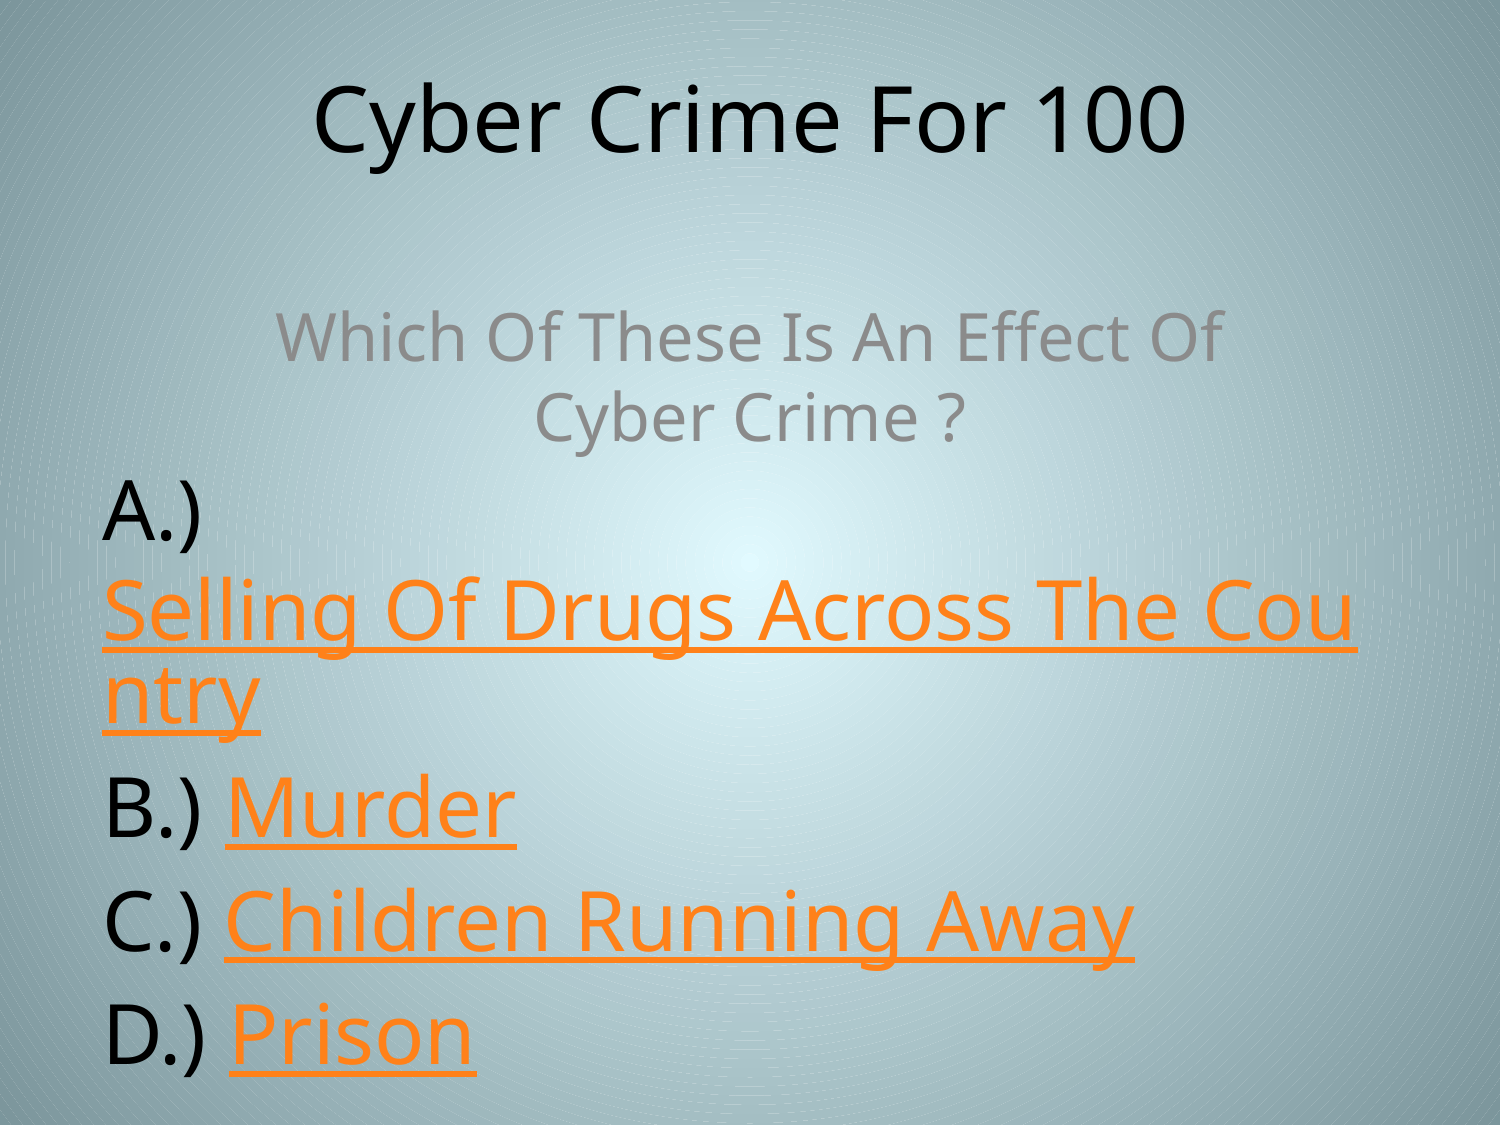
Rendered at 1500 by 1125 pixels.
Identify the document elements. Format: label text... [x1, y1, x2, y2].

subtitle Which Of These Is An Effect Of Cyber Crime ? [225, 287, 1275, 450]
text_box A.) Selling Of Drugs Across The Country B.) Murder C.) Children Running Away D.) Prison [87, 450, 1400, 1125]
title Cyber Crime For 100 [125, 50, 1400, 292]
